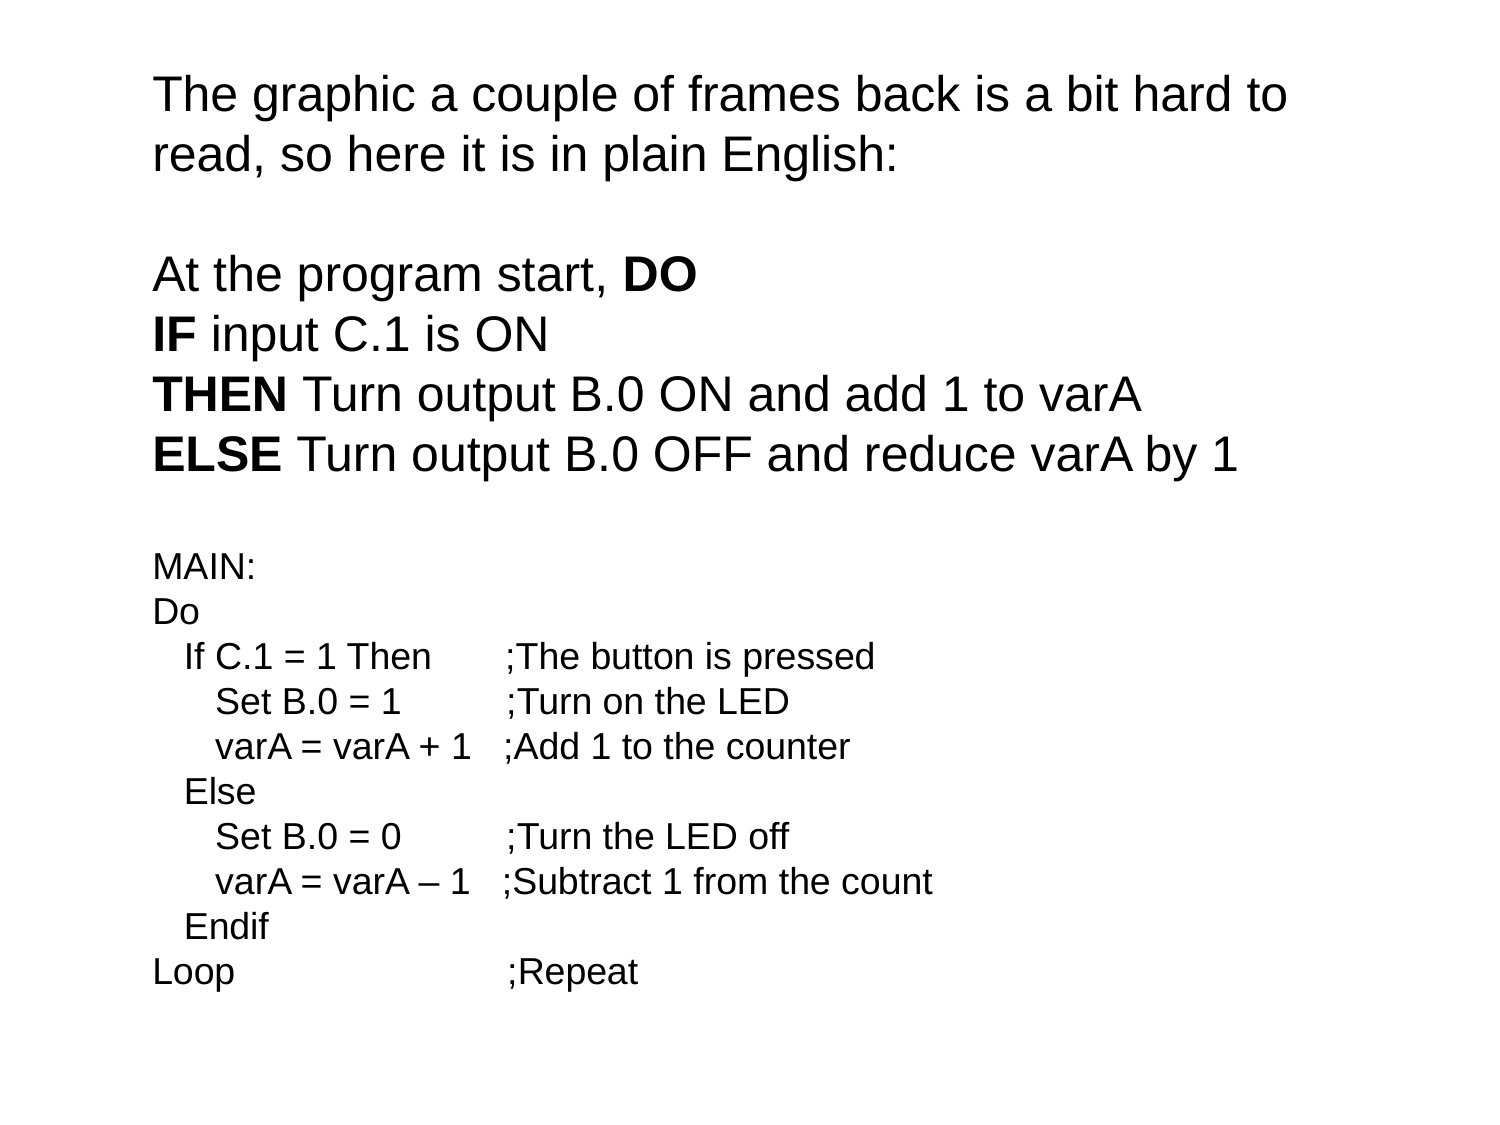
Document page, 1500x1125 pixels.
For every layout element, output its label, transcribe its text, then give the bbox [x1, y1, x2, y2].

text_box The graphic a couple of frames back is a bit hard to read, so here it is in plain English: At the program start, DO IF input C.1 is ON THEN Turn output B.0 ON and add 1 to varA ELSE Turn output B.0 OFF and reduce varA by 1 MAIN: Do If C.1 = 1 Then ;The button is pressed Set B.0 = 1 ;Turn on the LED varA = varA + 1 ;Add 1 to the counter Else Set B.0 = 0 ;Turn the LED off varA = varA – 1 ;Subtract 1 from the count Endif Loop ;Repeat [137, 0, 1375, 1000]
